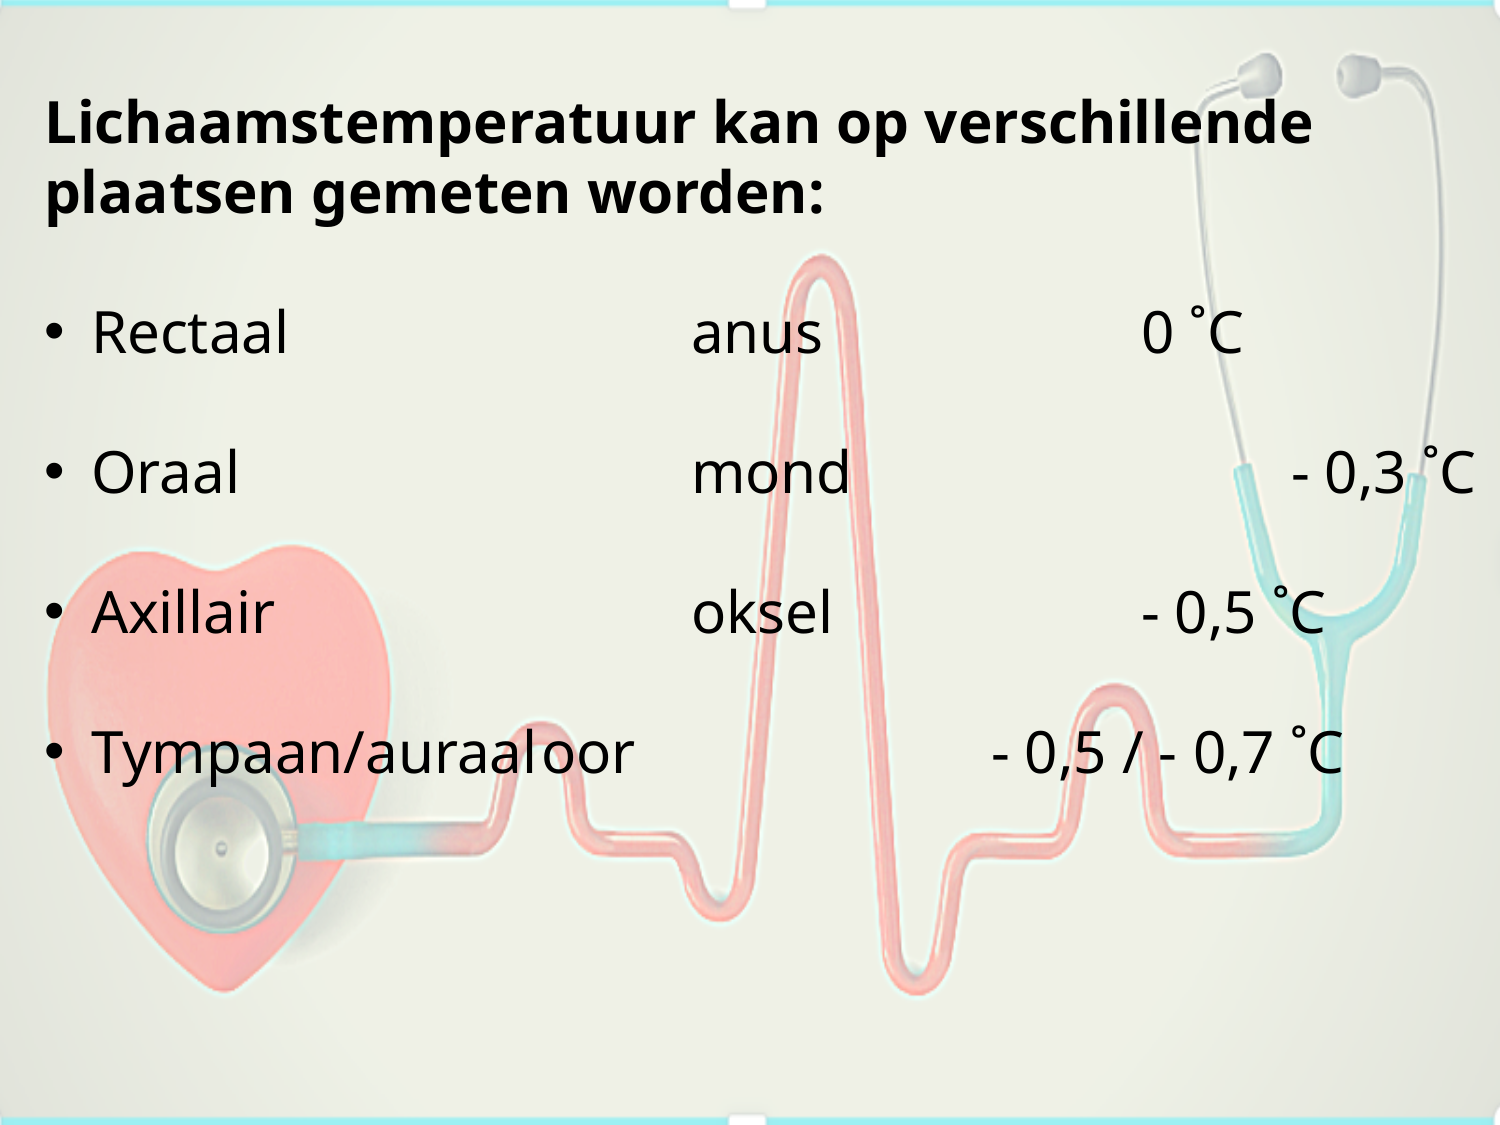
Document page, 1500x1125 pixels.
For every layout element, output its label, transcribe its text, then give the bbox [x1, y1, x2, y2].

text_box Lichaamstemperatuur kan op verschillende plaatsen gemeten worden: Rectaal anus 0 ˚C Oraal mond - 0,3 ˚C Axillair oksel - 0,5 ˚C Tympaan/auraal oor - 0,5 / - 0,7 ˚C [29, 78, 1500, 793]
